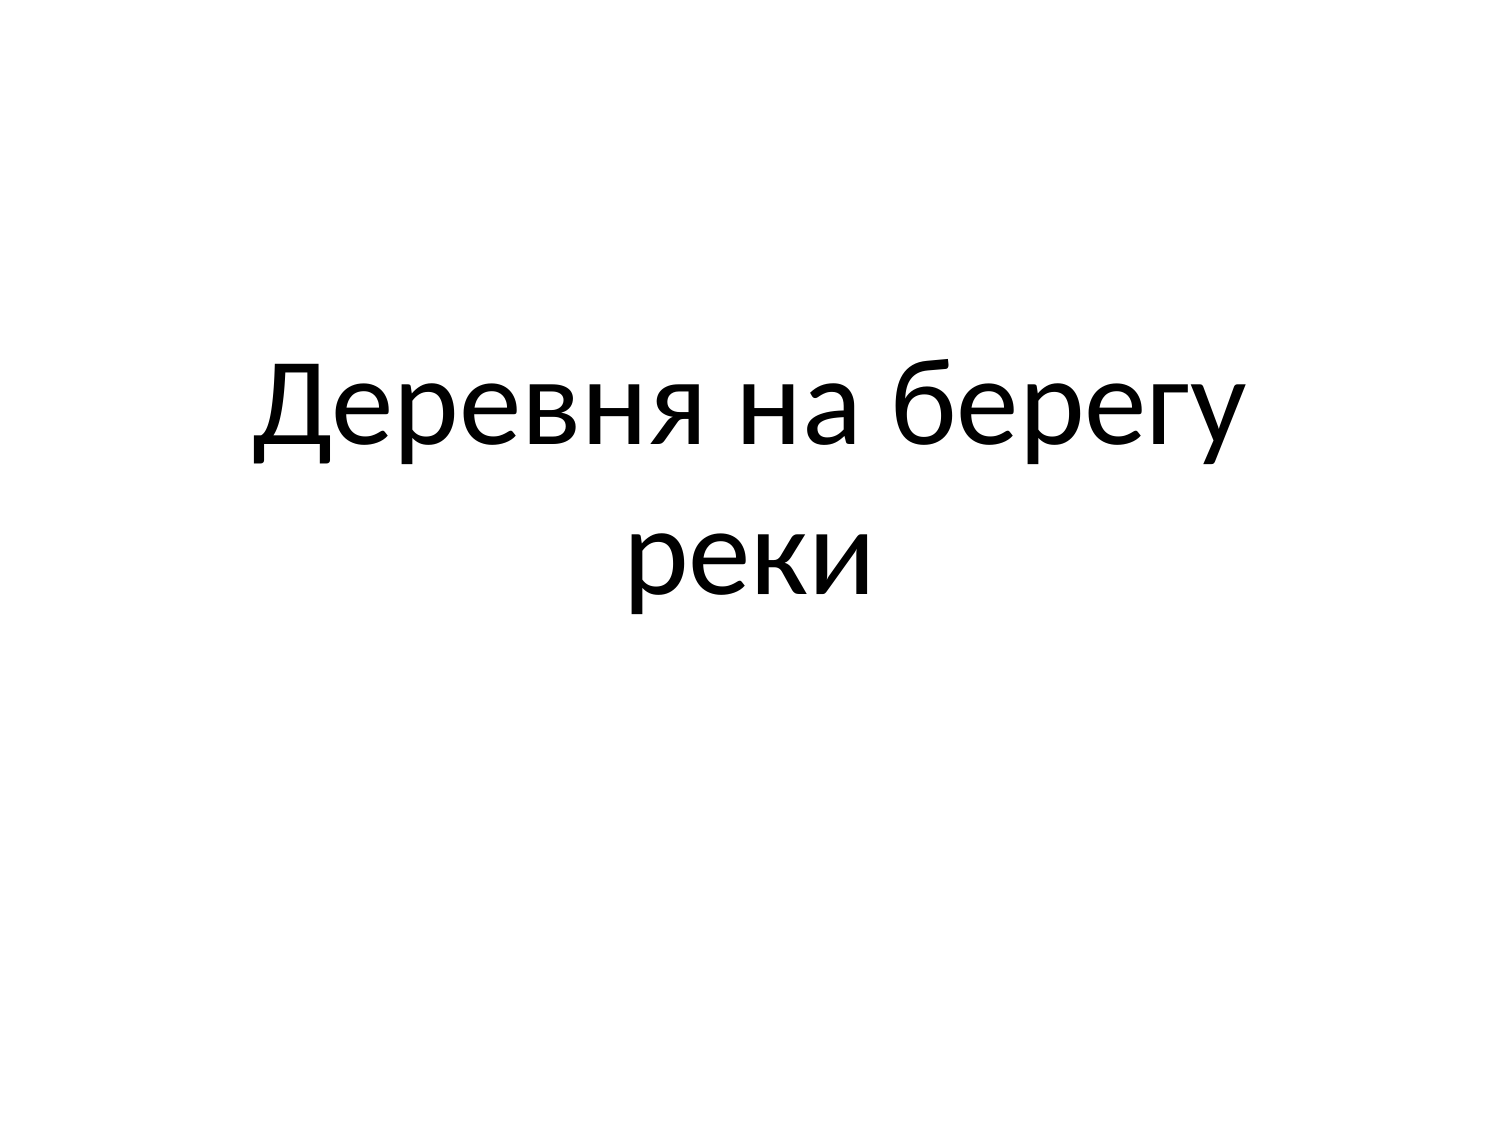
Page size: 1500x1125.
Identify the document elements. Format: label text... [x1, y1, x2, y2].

title Деревня на берегу реки [112, 349, 1388, 591]
